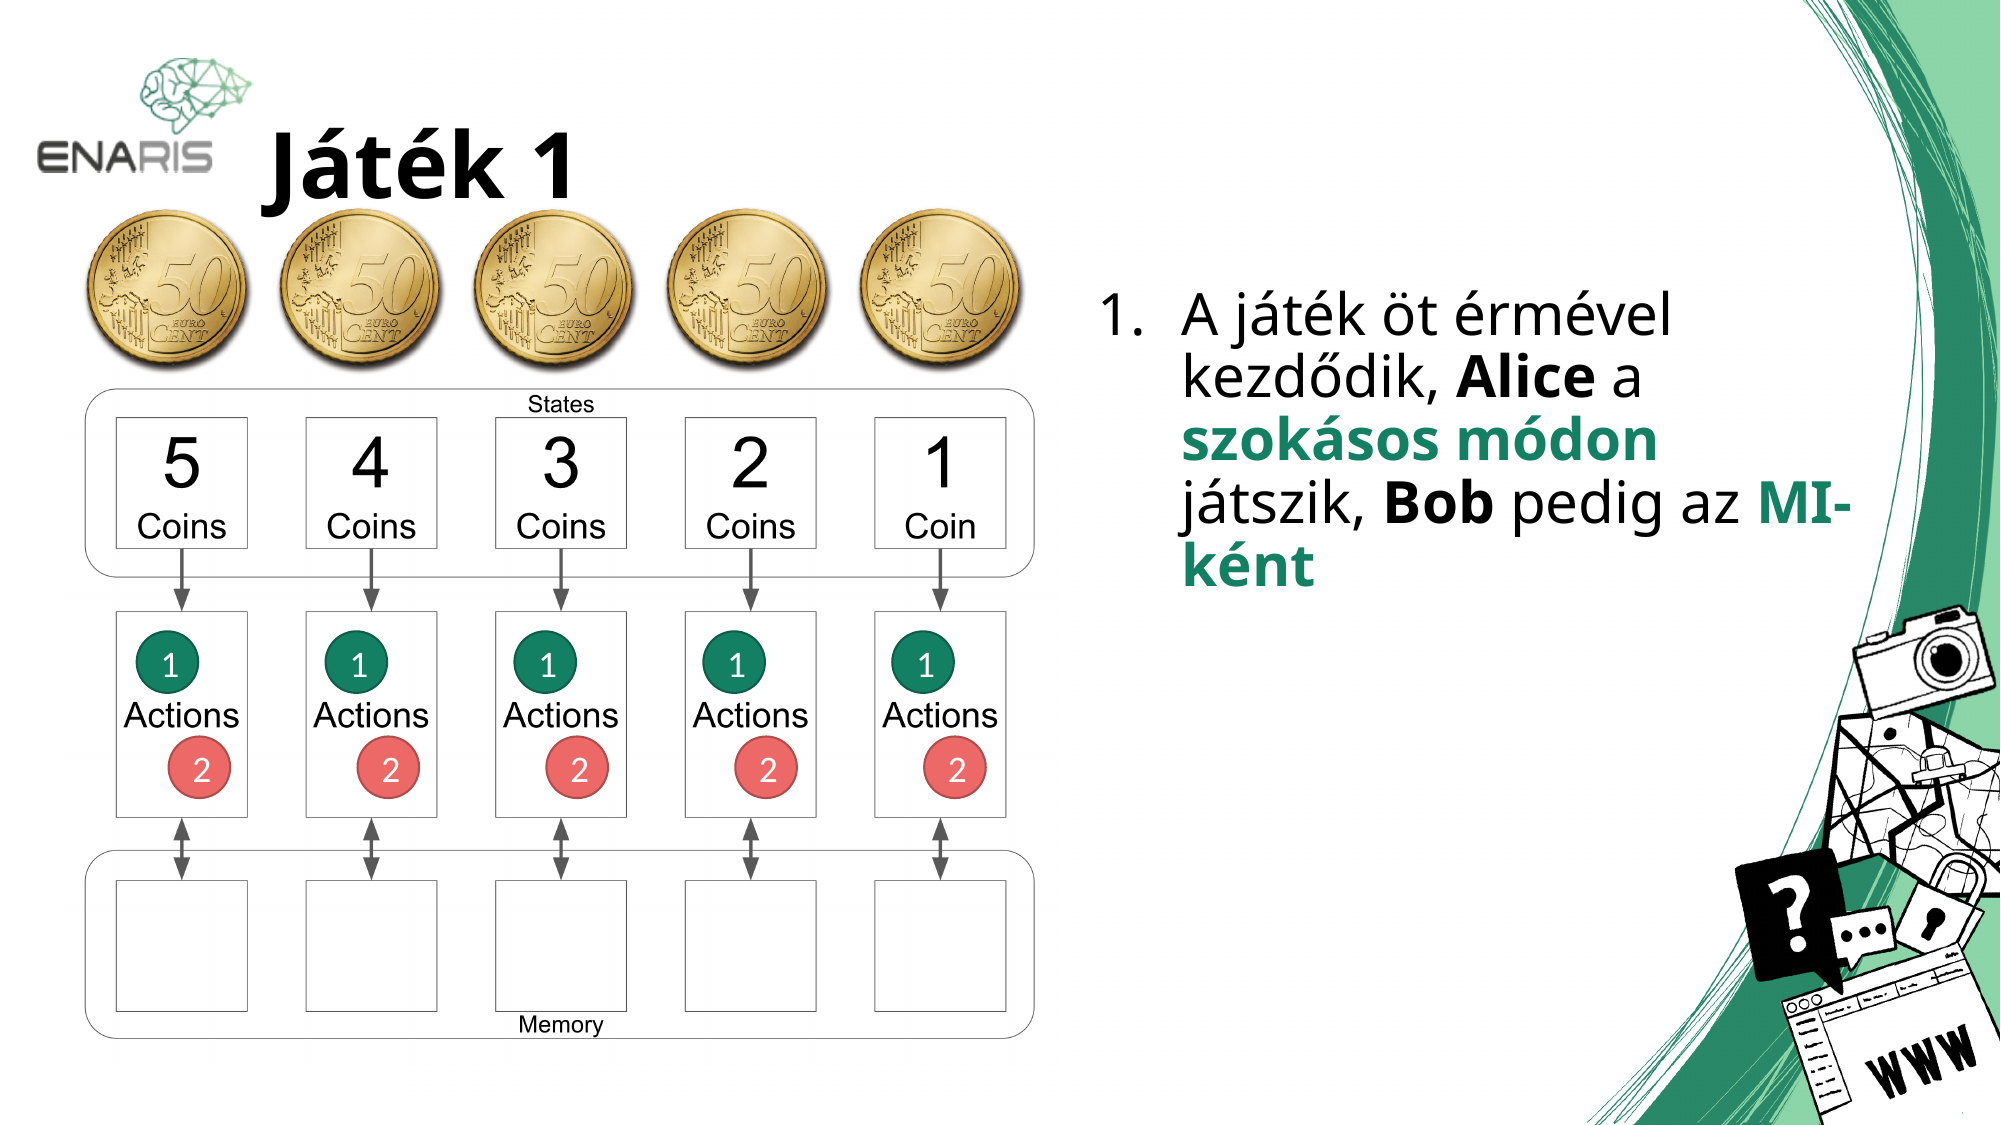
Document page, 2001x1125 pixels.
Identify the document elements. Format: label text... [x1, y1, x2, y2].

title Játék 1 [253, 59, 1863, 278]
picture [81, 206, 255, 377]
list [63, 361, 1059, 1066]
picture [37, 58, 254, 173]
picture [274, 0, 2000, 1125]
text_box A játék öt érmével kezdődik, Alice a szokásos módon játszik, Bob pedig az MI-ként [1082, 277, 1869, 992]
